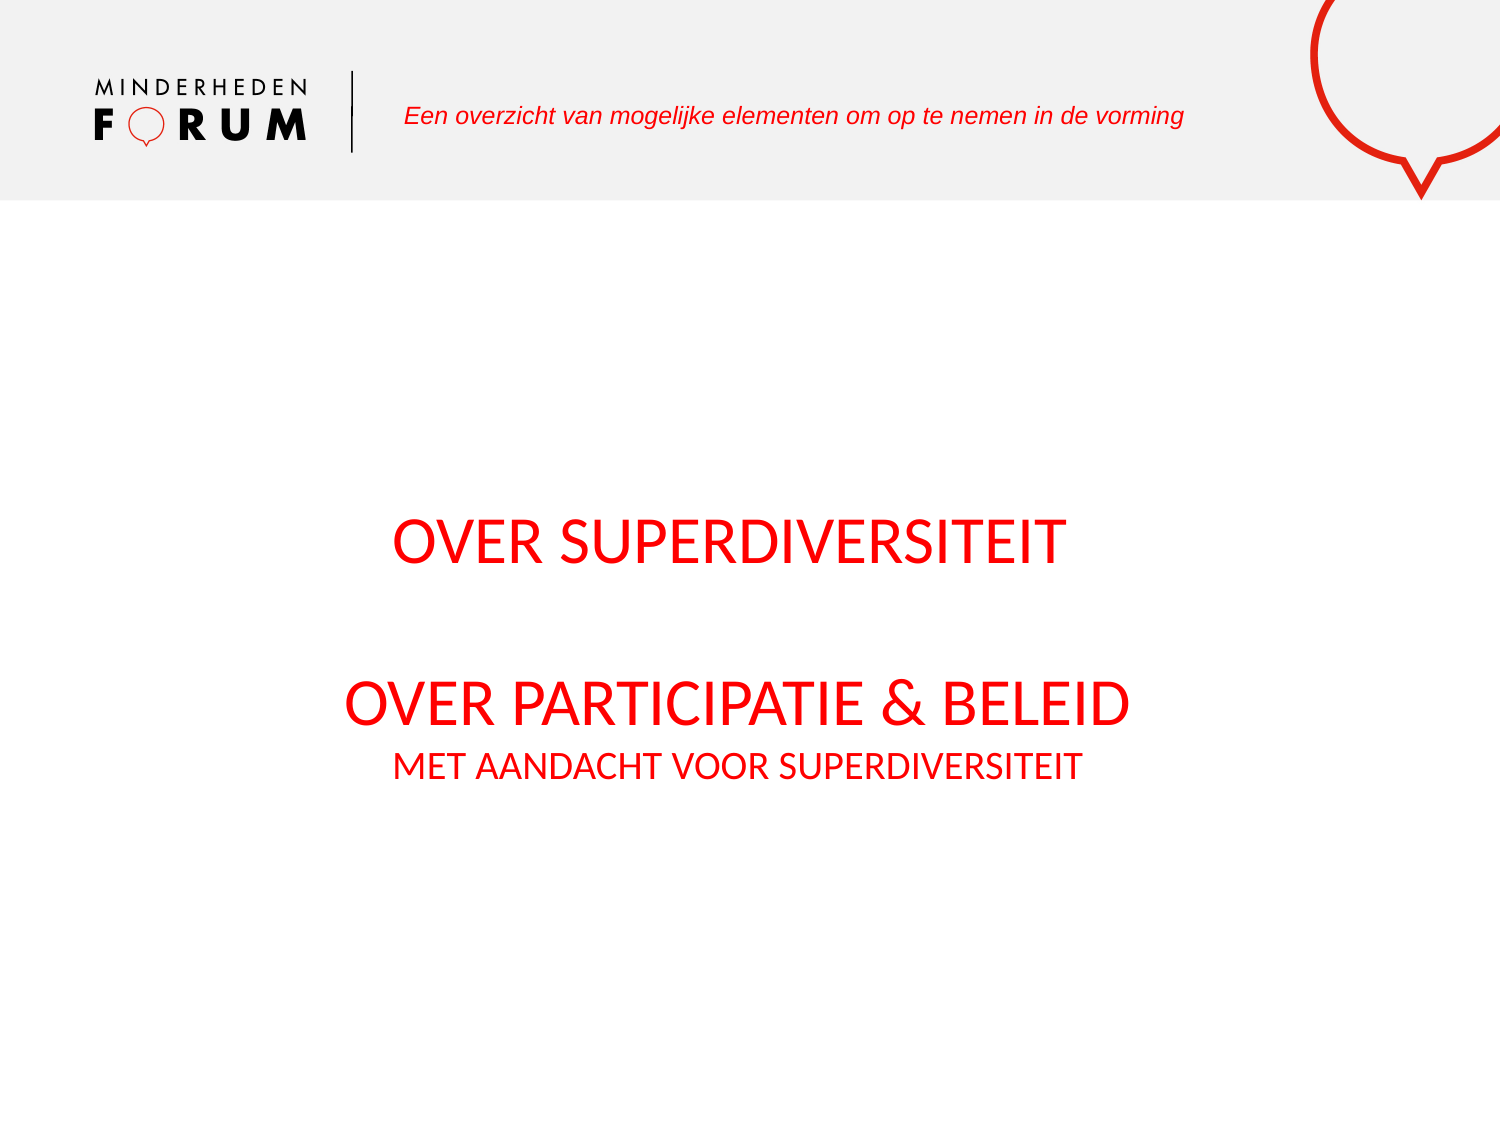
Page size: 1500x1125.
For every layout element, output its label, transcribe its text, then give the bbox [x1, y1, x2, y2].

text_box [137, 644, 1413, 1038]
footer Een overzicht van mogelijke elementen om op te nemen in de vorming [388, 84, 1269, 145]
title Over superdiversiteit Over participatie & beleid met aandacht voor SUPERdiversiteit [63, 485, 1413, 880]
picture [0, 0, 1500, 1125]
